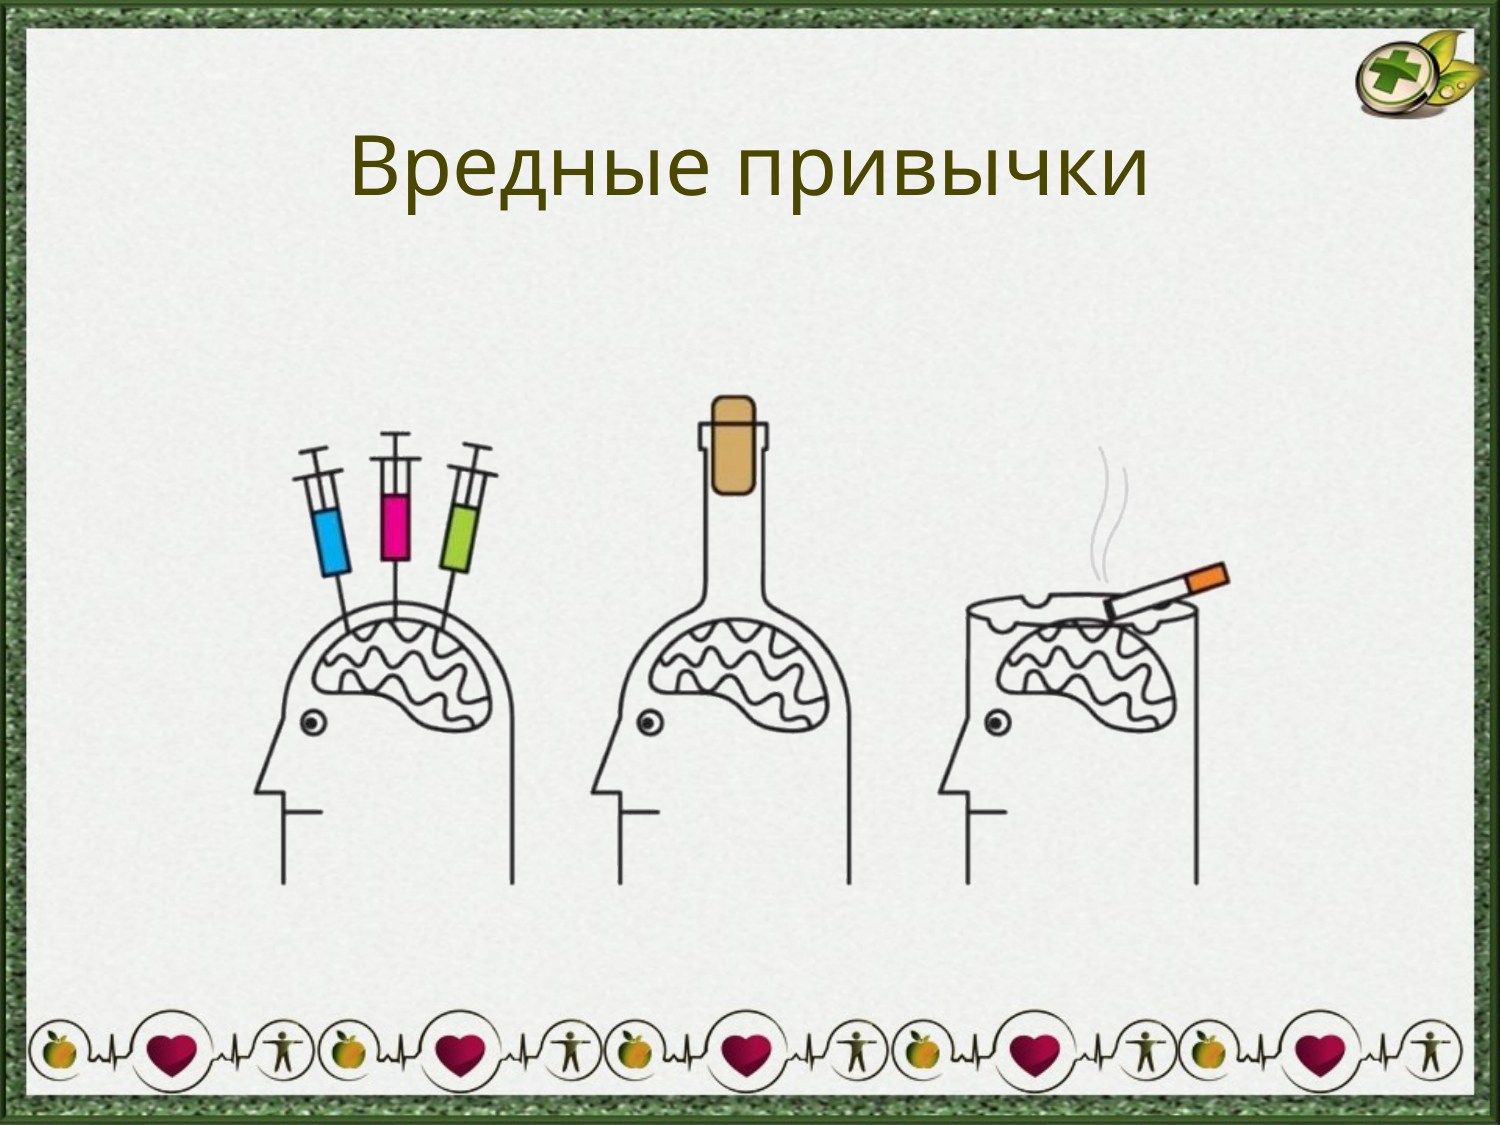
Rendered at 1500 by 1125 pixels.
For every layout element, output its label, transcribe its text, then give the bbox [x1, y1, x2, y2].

title Вредные привычки [103, 59, 1397, 94]
picture [0, 0, 1500, 1125]
